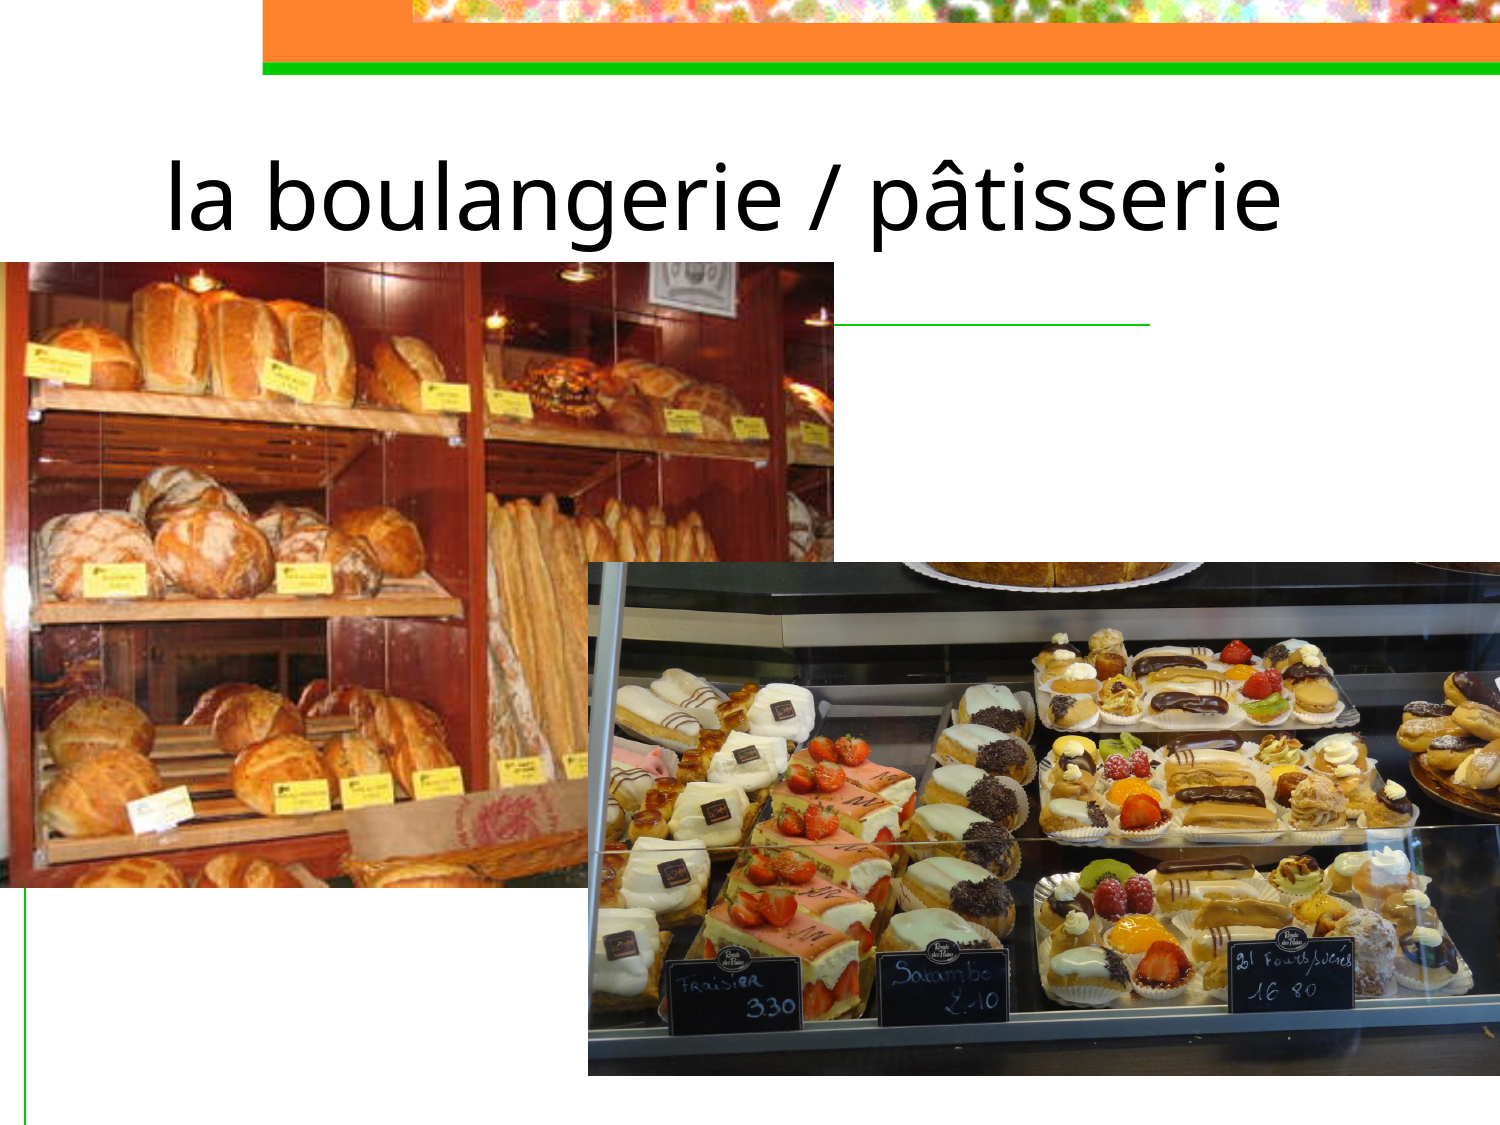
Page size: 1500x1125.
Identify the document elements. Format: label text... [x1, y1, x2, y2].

picture [412, 0, 1500, 23]
picture [0, 262, 1500, 1076]
title la boulangerie / pâtisserie [87, 99, 1363, 288]
